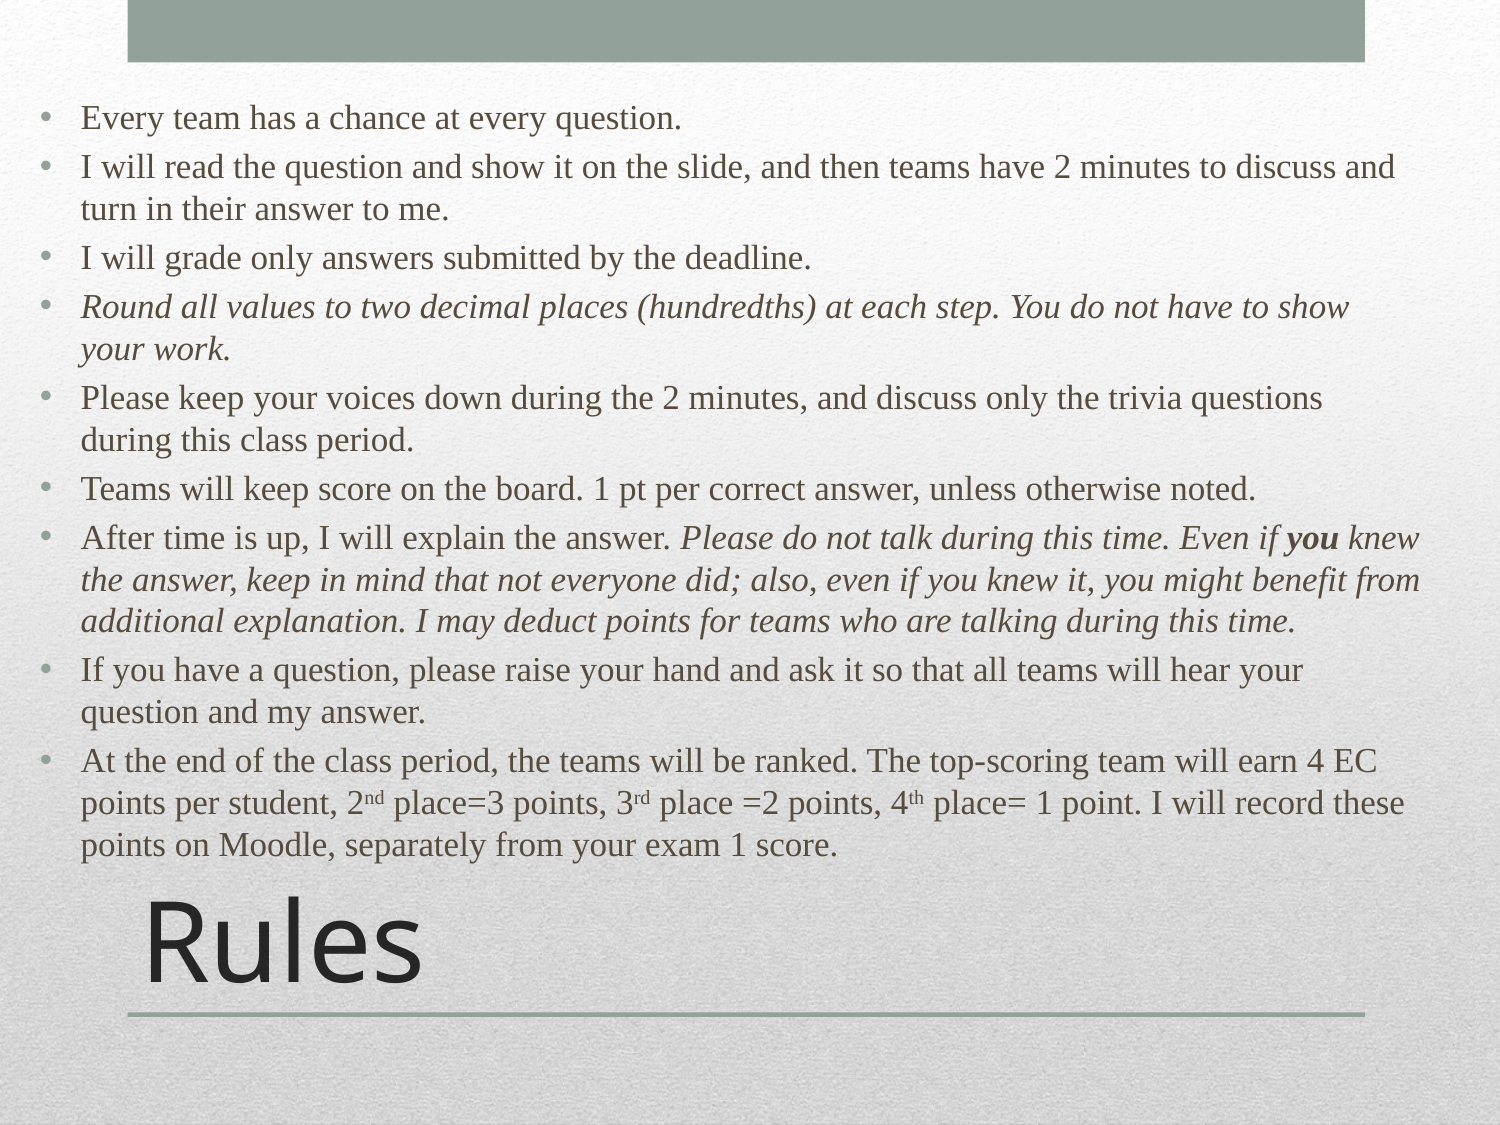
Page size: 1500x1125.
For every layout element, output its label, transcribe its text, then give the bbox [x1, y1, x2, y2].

list Every team has a chance at every question. I will read the question and show it on the slide, and then teams have 2 minutes to discuss and turn in their answer to me. I will grade only answers submitted by the deadline. Round all values to two decimal places (hundredths) at each step. You do not have to show your work. Please keep your voices down during the 2 minutes, and discuss only the trivia questions during this class period. Teams will keep score on the board. 1 pt per correct answer, unless otherwise noted. After time is up, I will explain the answer. Please do not talk during this time. Even if you knew the answer, keep in mind that not everyone did; also, even if you knew it, you might benefit from additional explanation. I may deduct points for teams who are talking during this time. If you have a question, please raise your hand and ask it so that all teams will hear your question and my answer. At the end of the class period, the teams will be ranked. The top-scoring team will earn 4 EC points per student, 2nd place=3 points, 3rd place =2 points, 4th place= 1 point. I will record these points on Moodle, separately from your exam 1 score. [24, 87, 1438, 925]
title Rules [125, 925, 1238, 1013]
